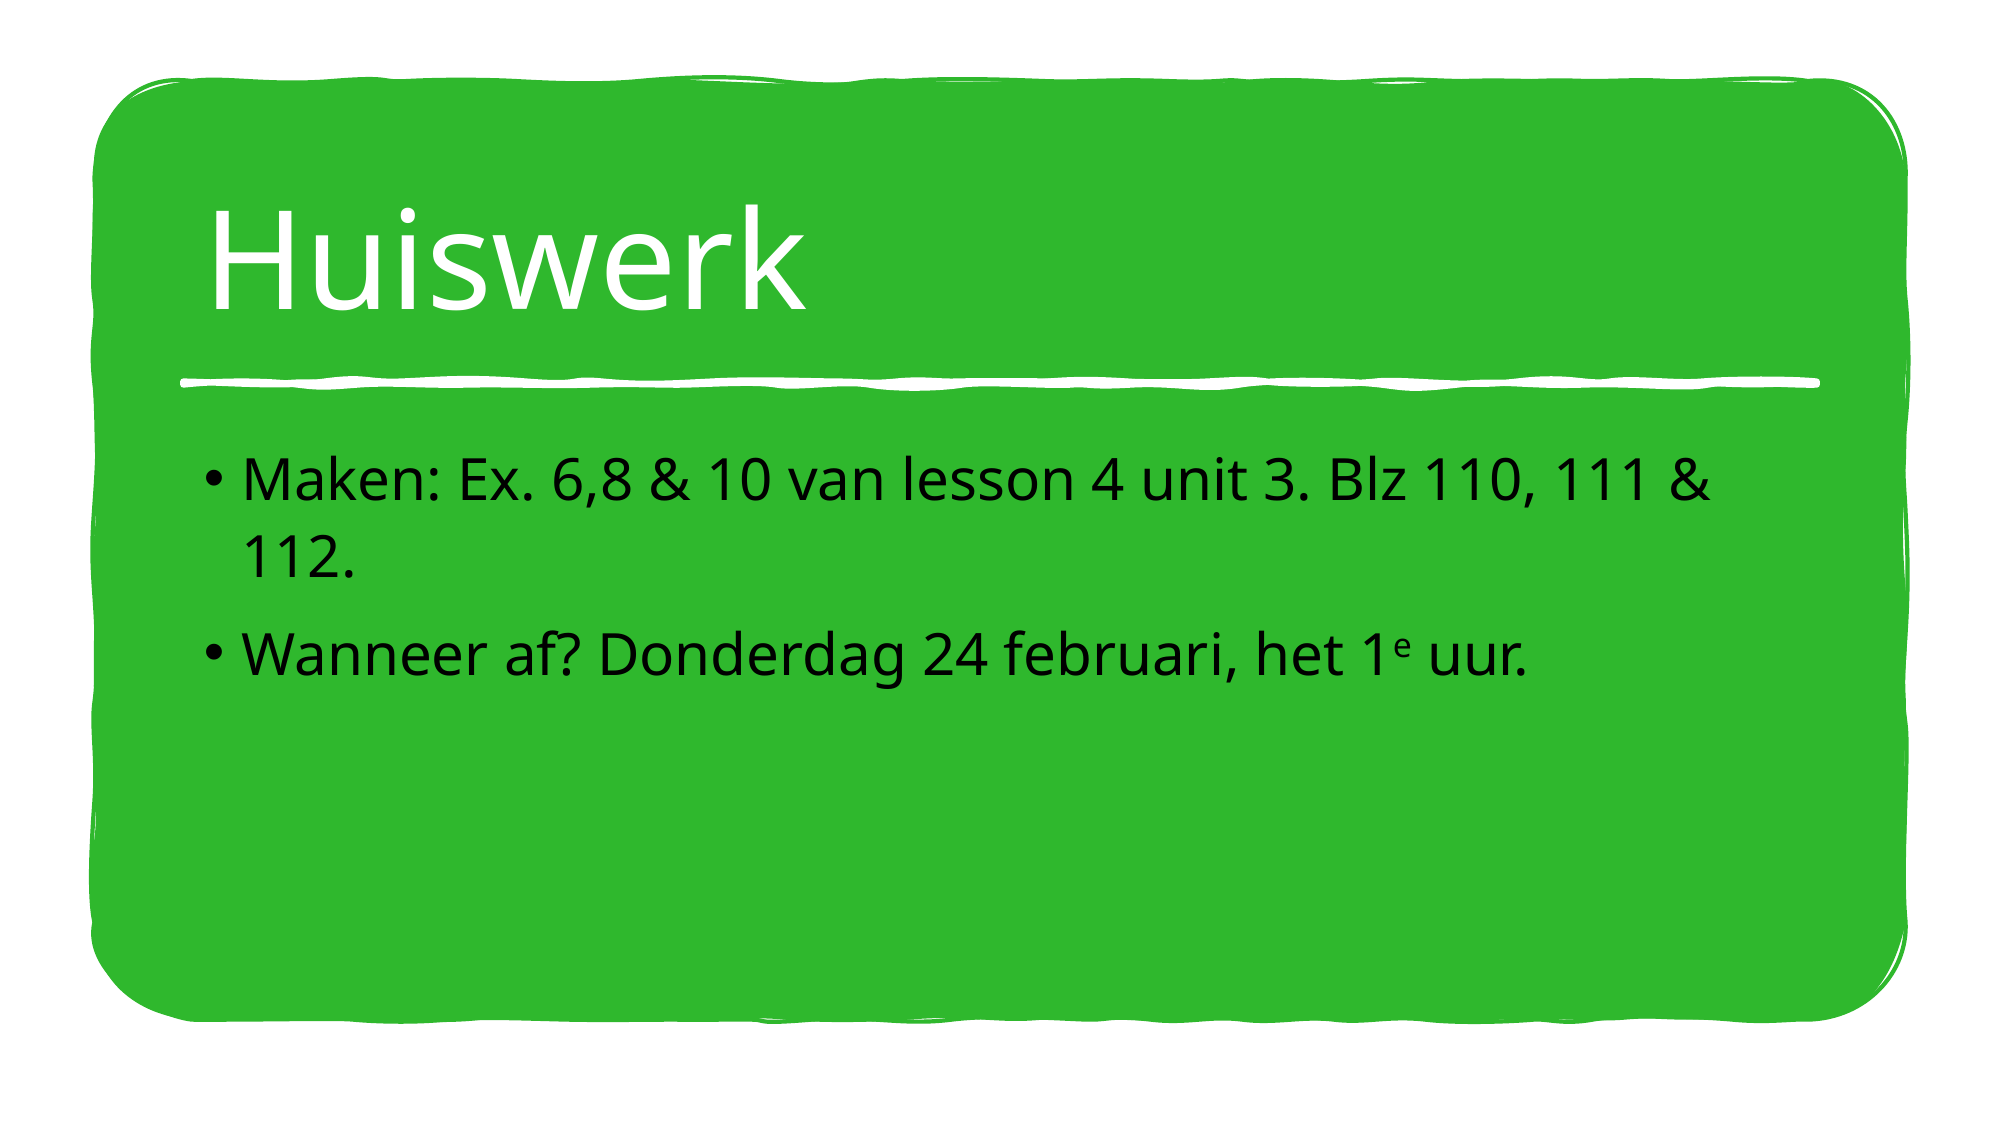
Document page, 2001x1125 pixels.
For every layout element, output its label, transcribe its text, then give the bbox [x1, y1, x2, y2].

title Huiswerk [188, 145, 1812, 364]
list Maken: Ex. 6,8 & 10 van lesson 4 unit 3. Blz 110, 111 & 112. Wanneer af? Donderdag 24 februari, het 1e uur. [188, 427, 1812, 967]
text_box [0, 0, 2000, 1125]
text_box [182, 376, 1818, 389]
text_box [90, 76, 1910, 1023]
